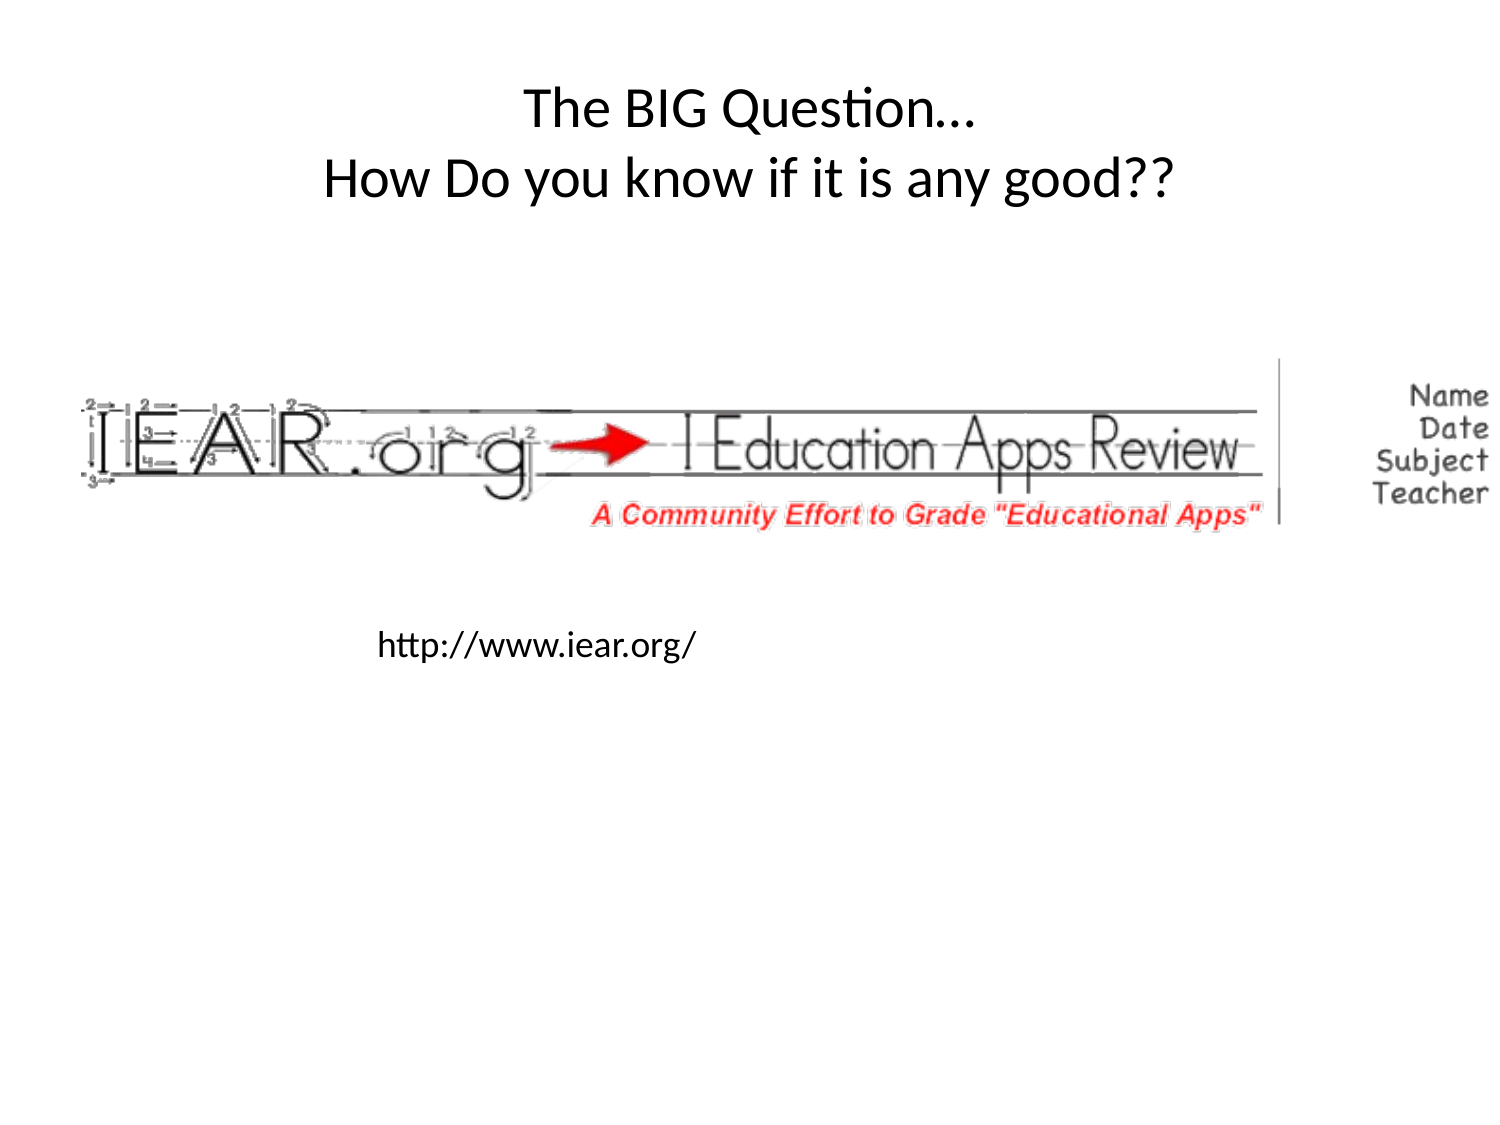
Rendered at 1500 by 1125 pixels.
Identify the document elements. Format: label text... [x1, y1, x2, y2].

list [80, 349, 1500, 540]
title The BIG Question… How Do you know if it is any good?? [75, 45, 1425, 233]
text_box http://www.iear.org/ [362, 612, 1050, 673]
